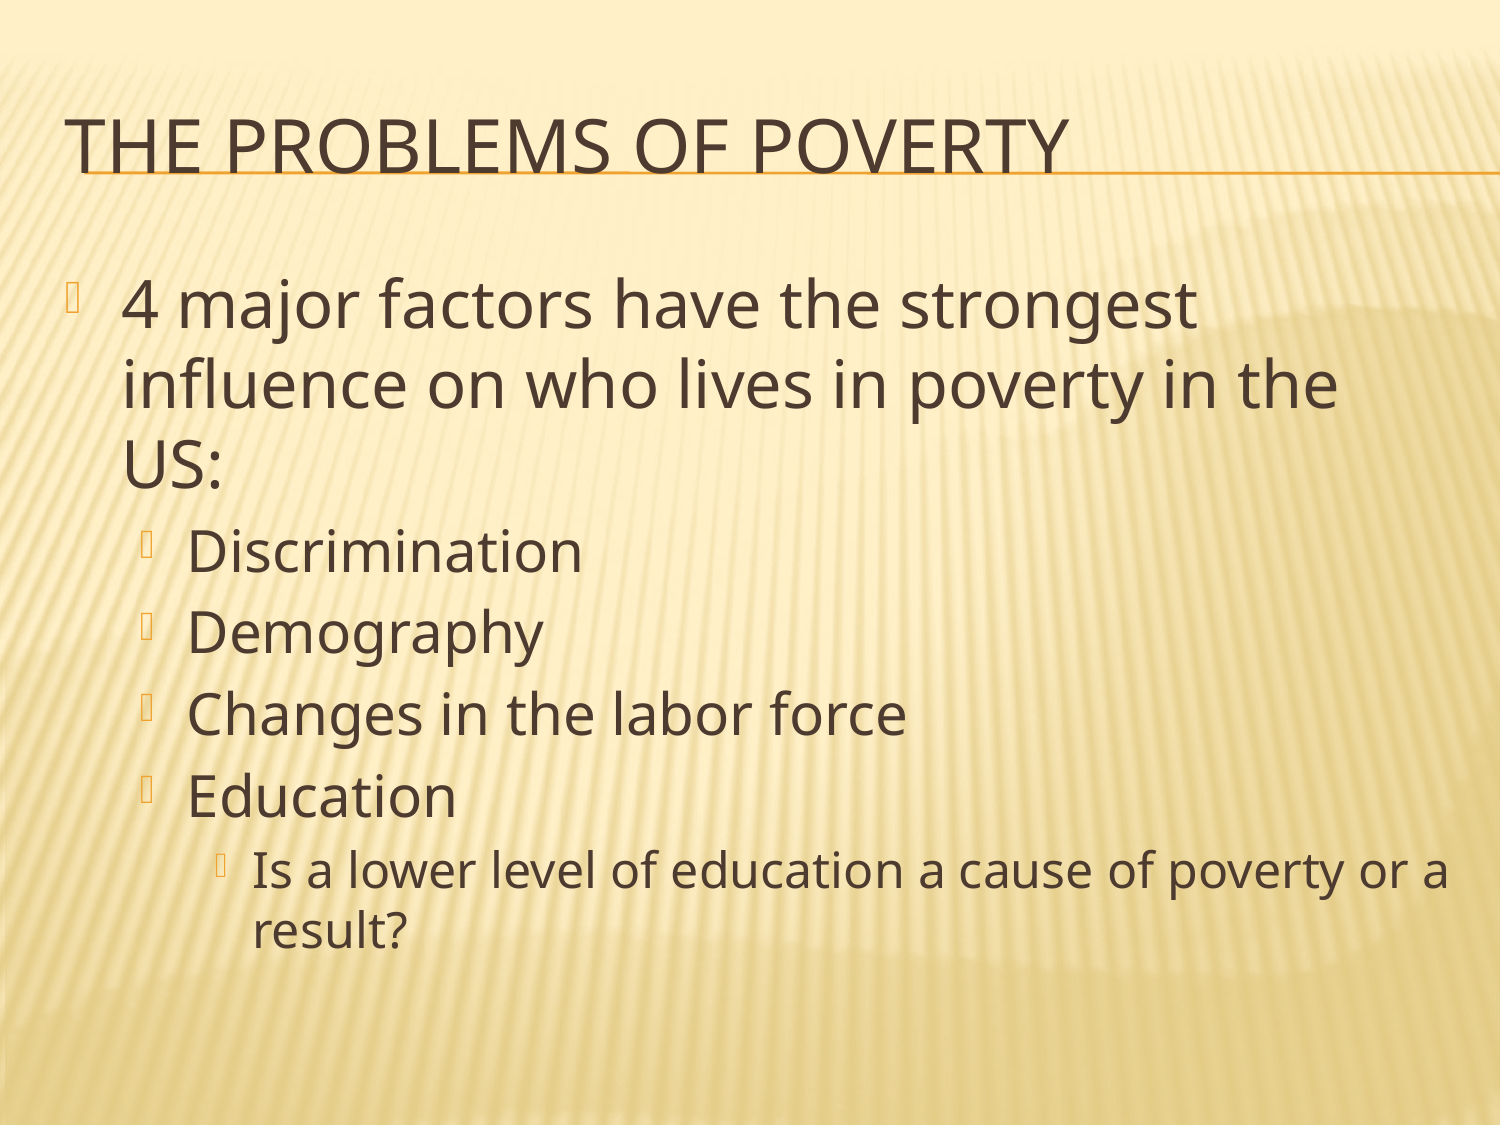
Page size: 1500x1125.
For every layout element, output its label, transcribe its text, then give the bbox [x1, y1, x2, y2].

list 4 major factors have the strongest influence on who lives in poverty in the US: Discrimination Demography Changes in the labor force Education Is a lower level of education a cause of poverty or a result? [50, 254, 1475, 998]
title The Problems of Poverty [50, 75, 1475, 213]
